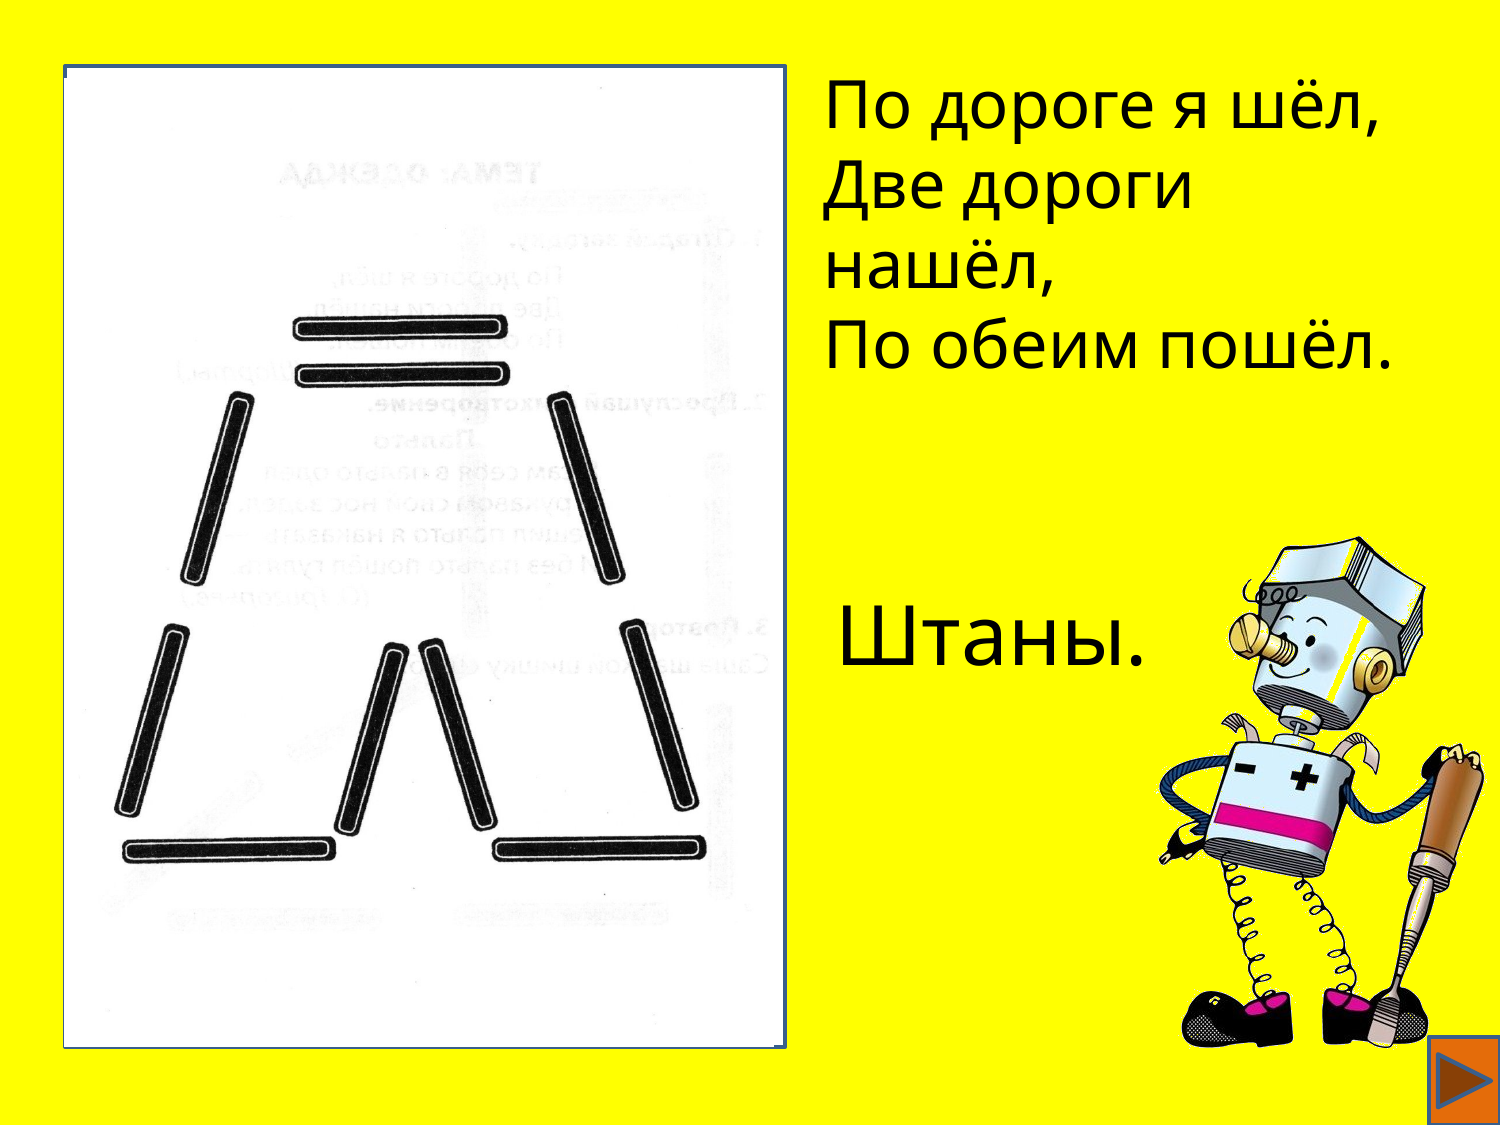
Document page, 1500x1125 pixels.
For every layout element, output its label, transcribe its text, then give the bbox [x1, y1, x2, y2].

text_box [1427, 1070, 1500, 1125]
picture [64, 77, 774, 1047]
text_box По дороге я шёл, Две дороги нашёл, По обеим пошёл. [809, 54, 1436, 390]
text_box Штаны. [820, 574, 1116, 689]
text_box [63, 64, 787, 1049]
picture [1121, 526, 1500, 1064]
